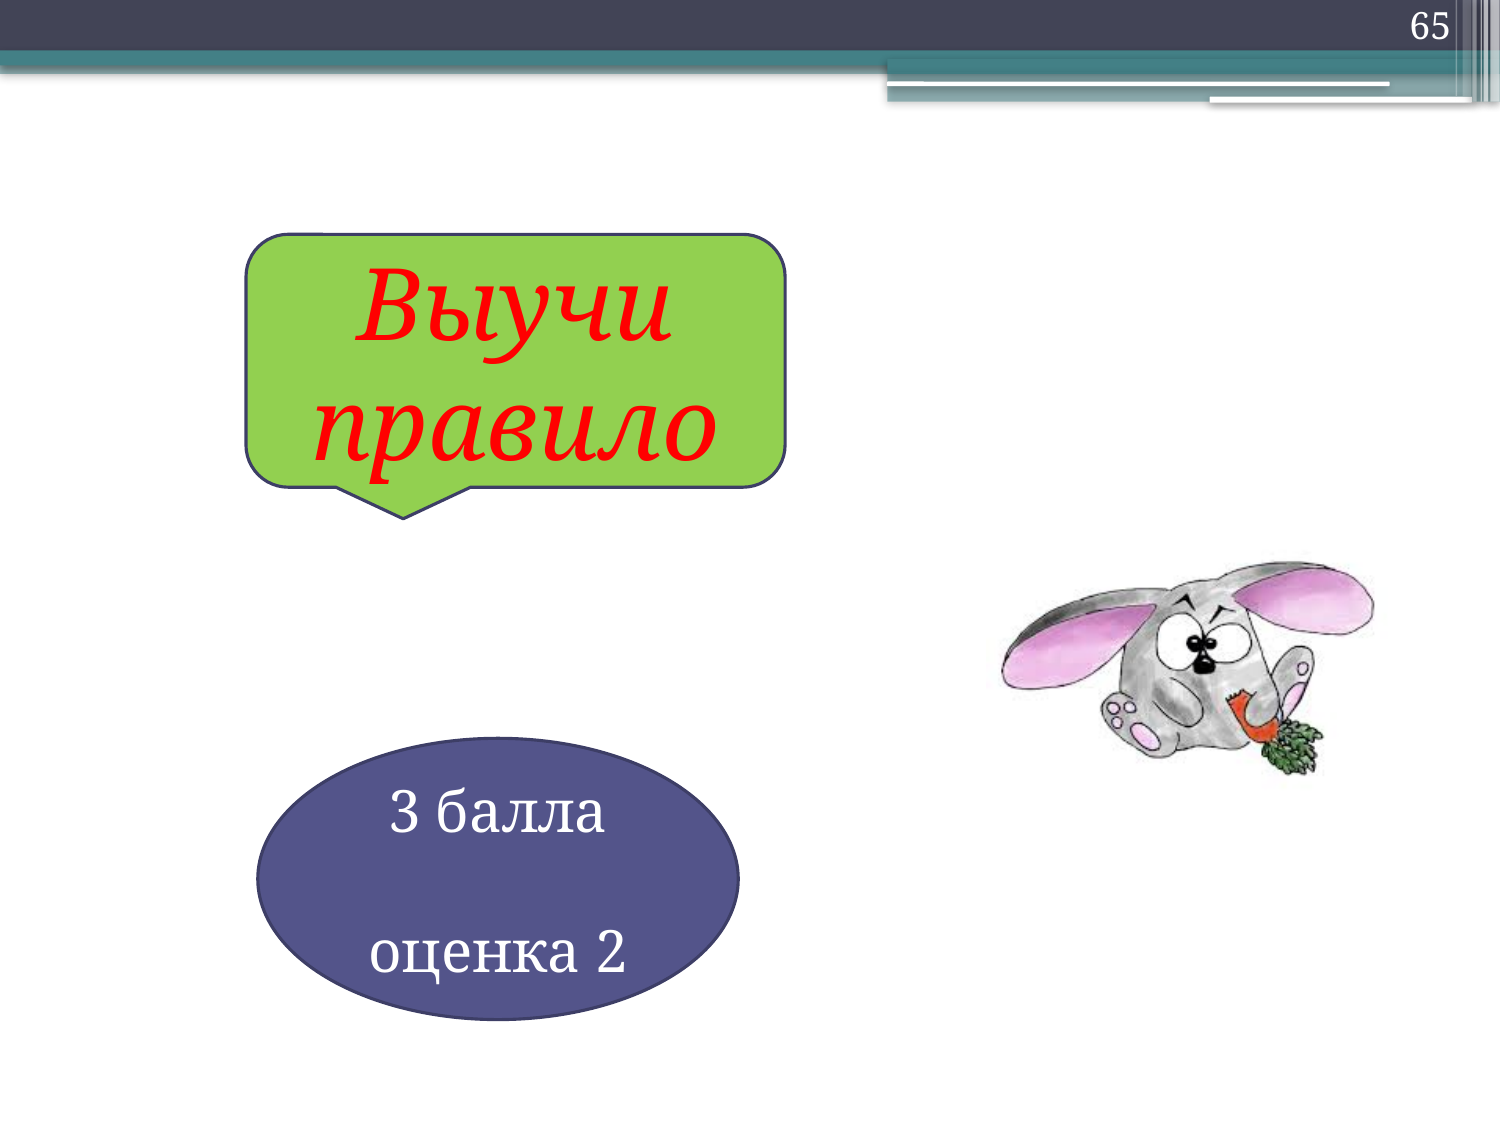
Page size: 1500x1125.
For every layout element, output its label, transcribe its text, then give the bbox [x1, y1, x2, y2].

text_box Выучи правило [244, 232, 787, 521]
picture [985, 538, 1409, 832]
slide_number 65 [1341, 0, 1466, 61]
text_box 3 балла оценка 2 [256, 736, 740, 1022]
